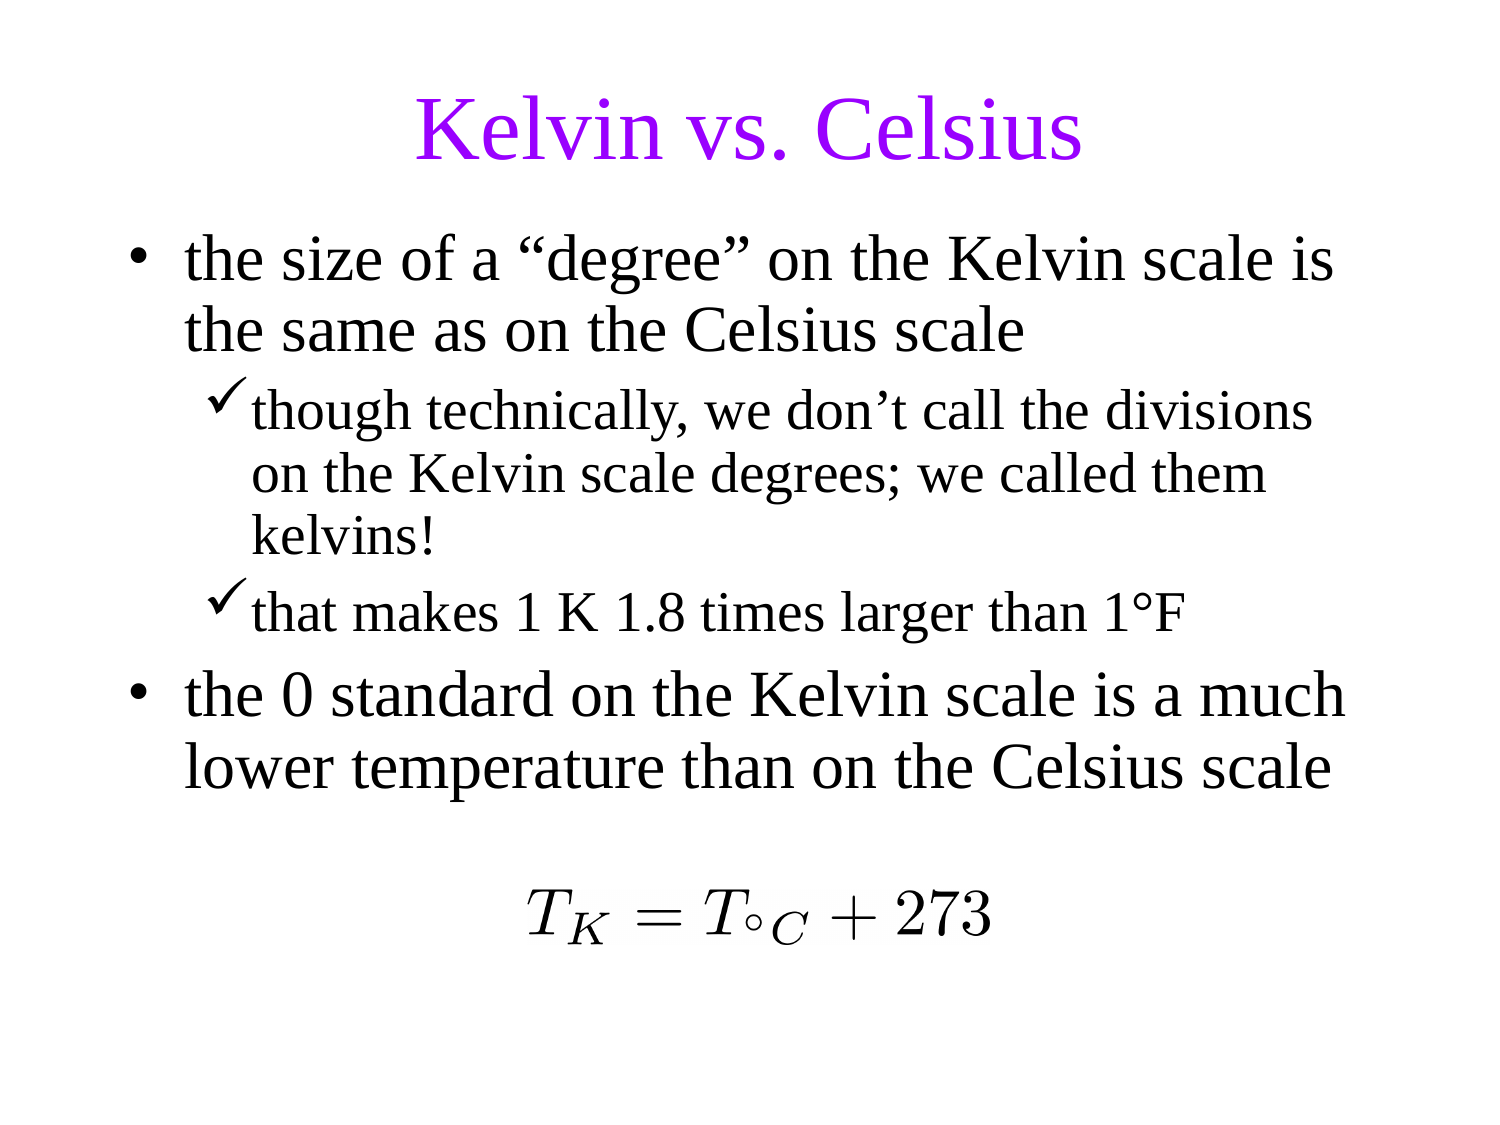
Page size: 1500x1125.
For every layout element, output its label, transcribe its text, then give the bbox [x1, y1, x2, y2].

text_box Kelvin vs. Celsius [112, 29, 1388, 215]
text_box the size of a “degree” on the Kelvin scale is the same as on the Celsius scale though technically, we don’t call the divisions on the Kelvin scale degrees; we called them kelvins! that makes 1 K 1.8 times larger than 1°F the 0 standard on the Kelvin scale is a much lower temperature than on the Celsius scale [112, 215, 1388, 816]
picture [526, 889, 991, 946]
